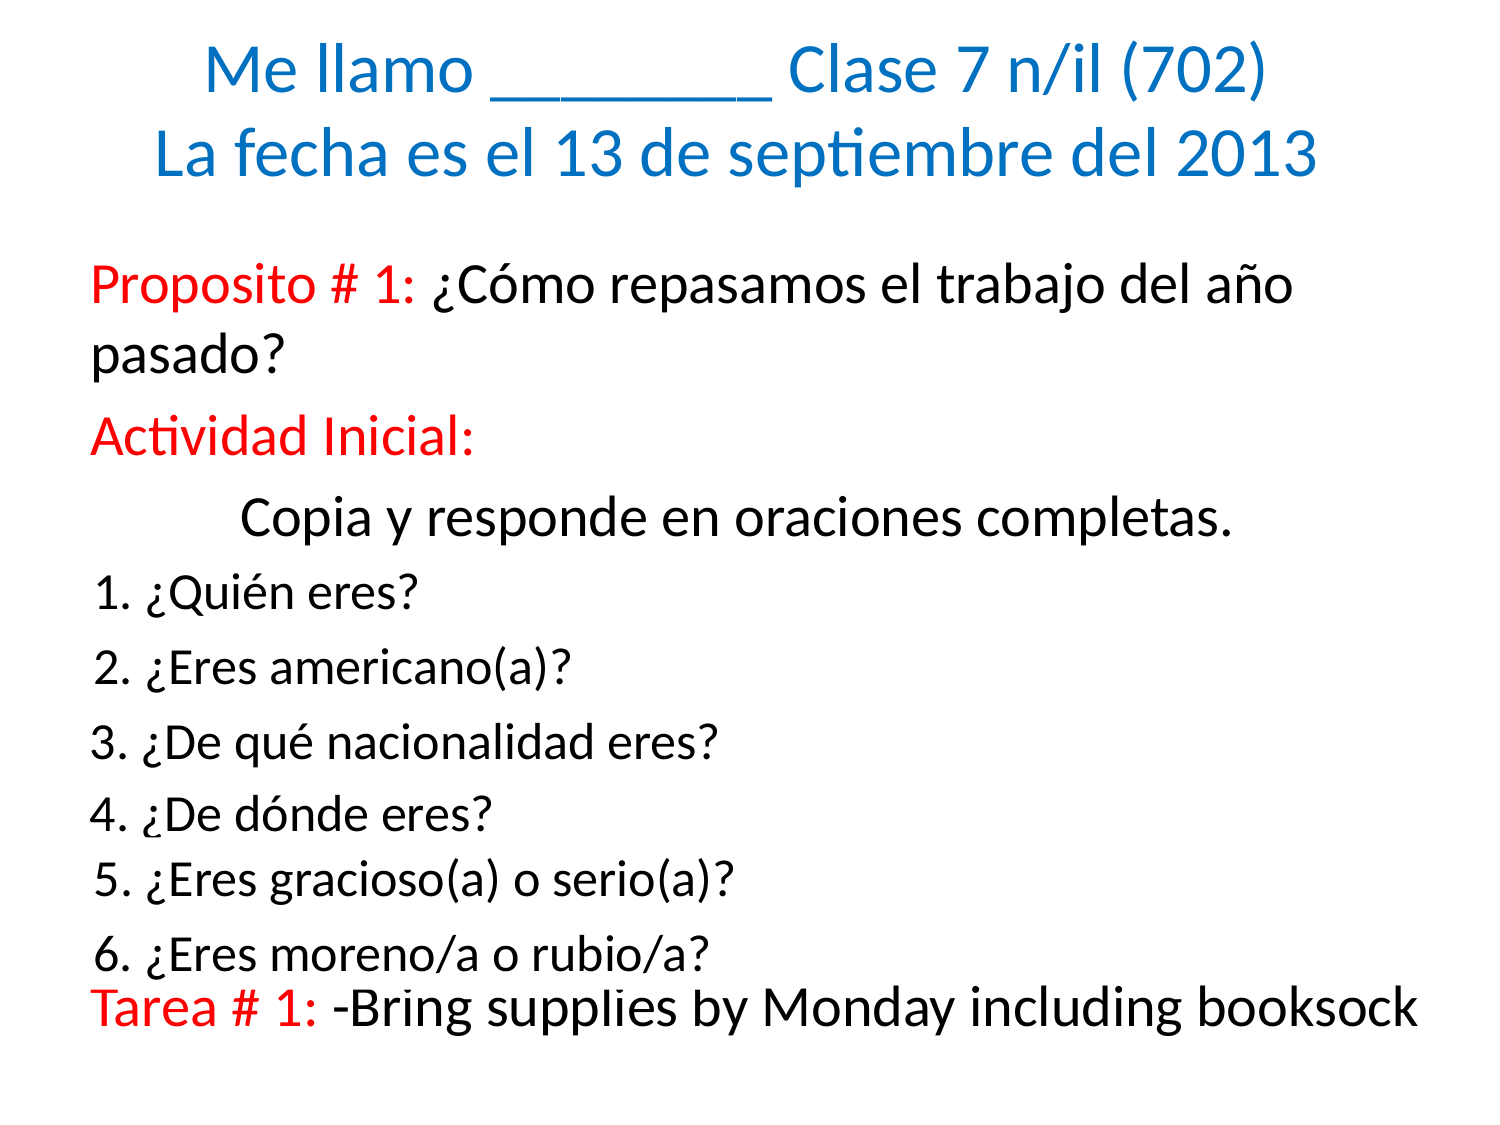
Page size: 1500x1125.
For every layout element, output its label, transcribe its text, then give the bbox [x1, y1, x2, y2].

text_box 4. ¿De dónde eres? [75, 771, 1300, 849]
title Me llamo ________ Clase 7 n/il (702) La fecha es el 13 de septiembre del 2013 [0, 12, 1475, 200]
text_box 6. ¿Eres moreno/a o rubio/a? [78, 912, 739, 990]
text_box 3. ¿De qué nacionalidad eres? [75, 699, 1400, 778]
text_box 2. ¿Eres americano(a)? [78, 624, 707, 699]
text_box 5. ¿Eres gracioso(a) o serio(a)? [79, 837, 788, 915]
text_box 1. ¿Quién eres? [78, 549, 448, 624]
list Proposito # 1: ¿Cómo repasamos el trabajo del año pasado? Actividad Inicial: Copia y responde en oraciones completas. Tarea # 1: -Bring supplies by Monday including booksock [75, 237, 1475, 1113]
